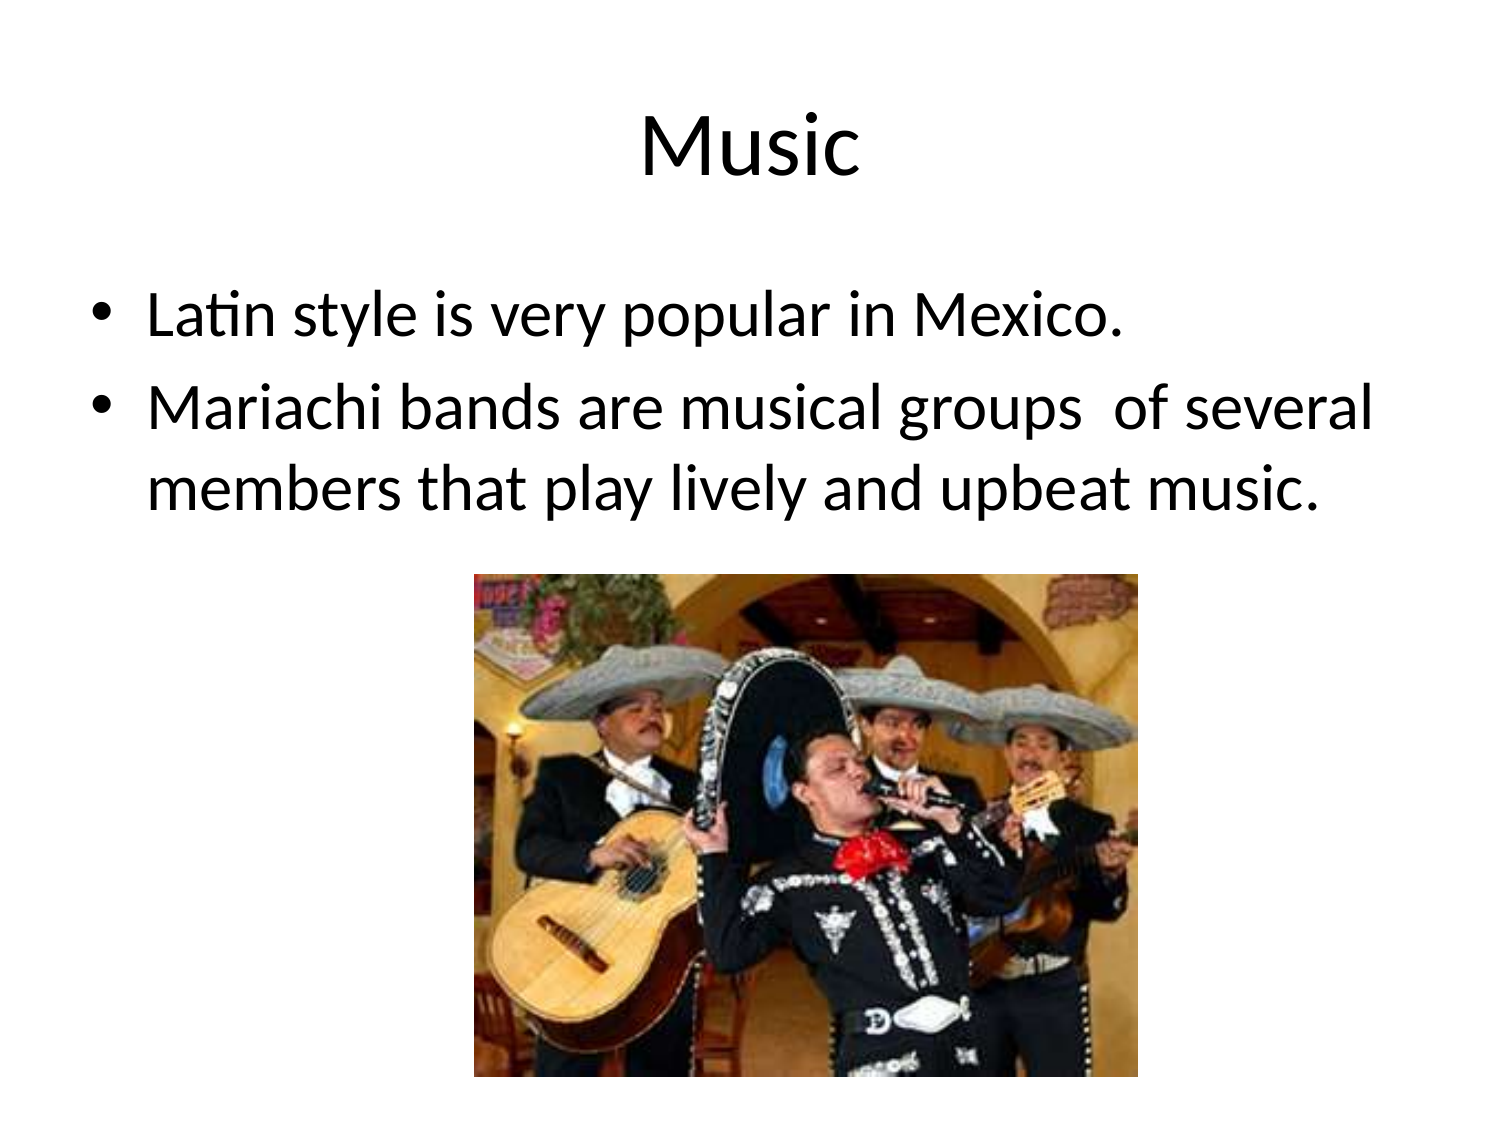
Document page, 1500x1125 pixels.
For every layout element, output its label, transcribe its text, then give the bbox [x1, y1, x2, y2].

picture [474, 574, 1138, 1077]
list Latin style is very popular in Mexico. Mariachi bands are musical groups of several members that play lively and upbeat music. [74, 262, 1426, 1006]
title Music [74, 44, 1426, 233]
